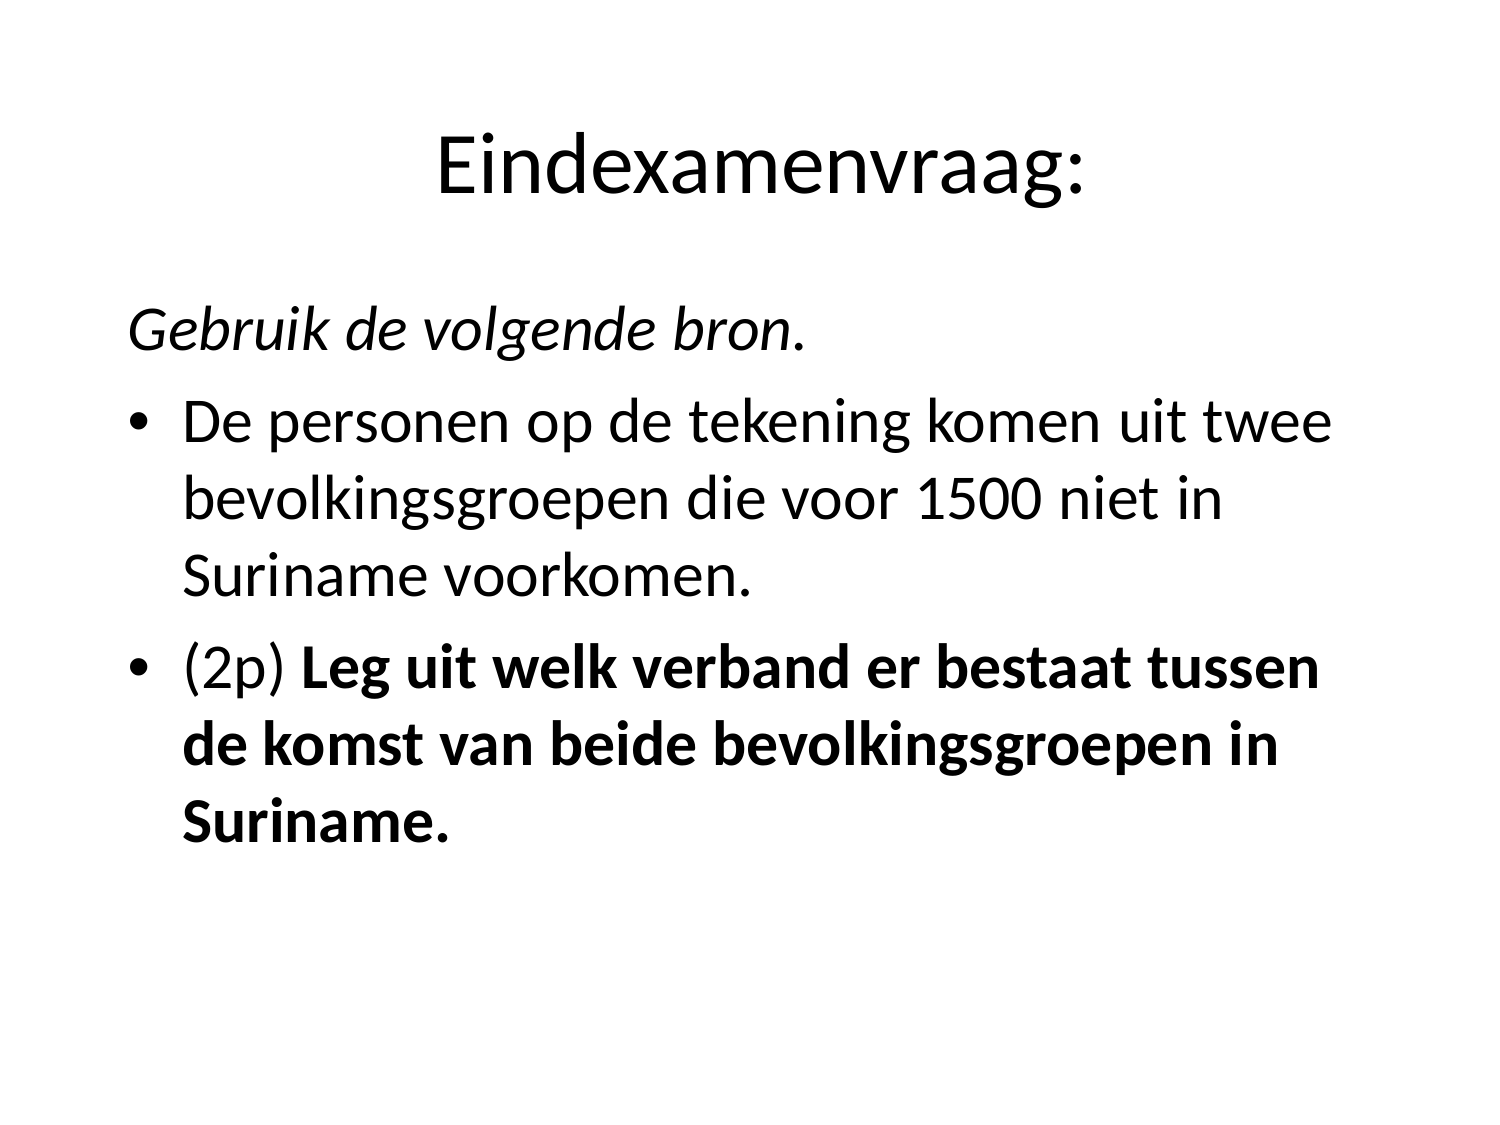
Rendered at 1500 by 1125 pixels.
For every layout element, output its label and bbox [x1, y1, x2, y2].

text_box [41, 30, 1483, 1112]
